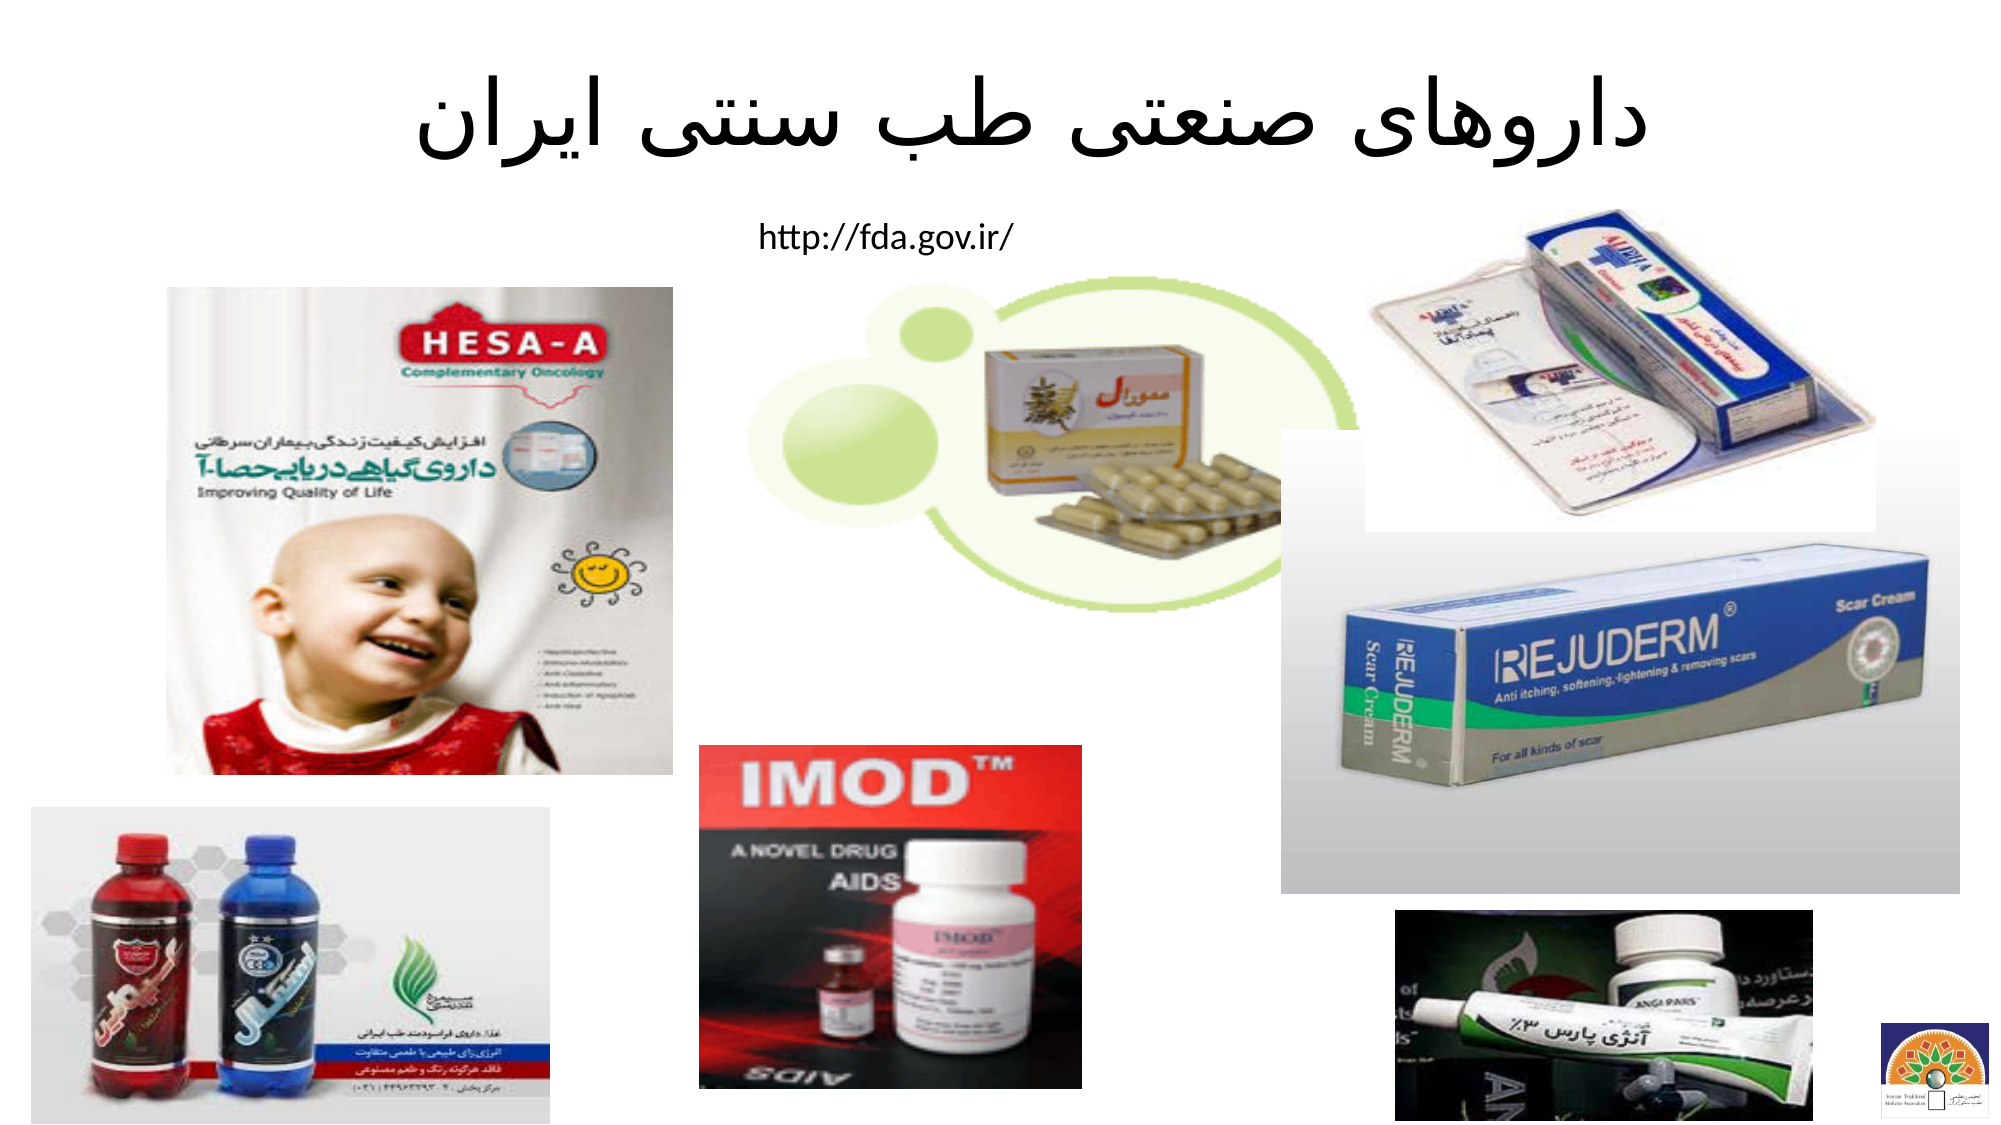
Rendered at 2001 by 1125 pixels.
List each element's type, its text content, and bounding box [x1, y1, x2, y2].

title داروهای صنعتی طب سنتی ایران [99, 21, 1967, 210]
text_box http://fda.gov.ir/ [743, 204, 1029, 253]
picture [1881, 1023, 1990, 1118]
picture [699, 745, 1082, 1090]
picture [166, 287, 673, 775]
picture [1395, 910, 1813, 1122]
picture [31, 807, 550, 1124]
picture [740, 209, 1960, 894]
